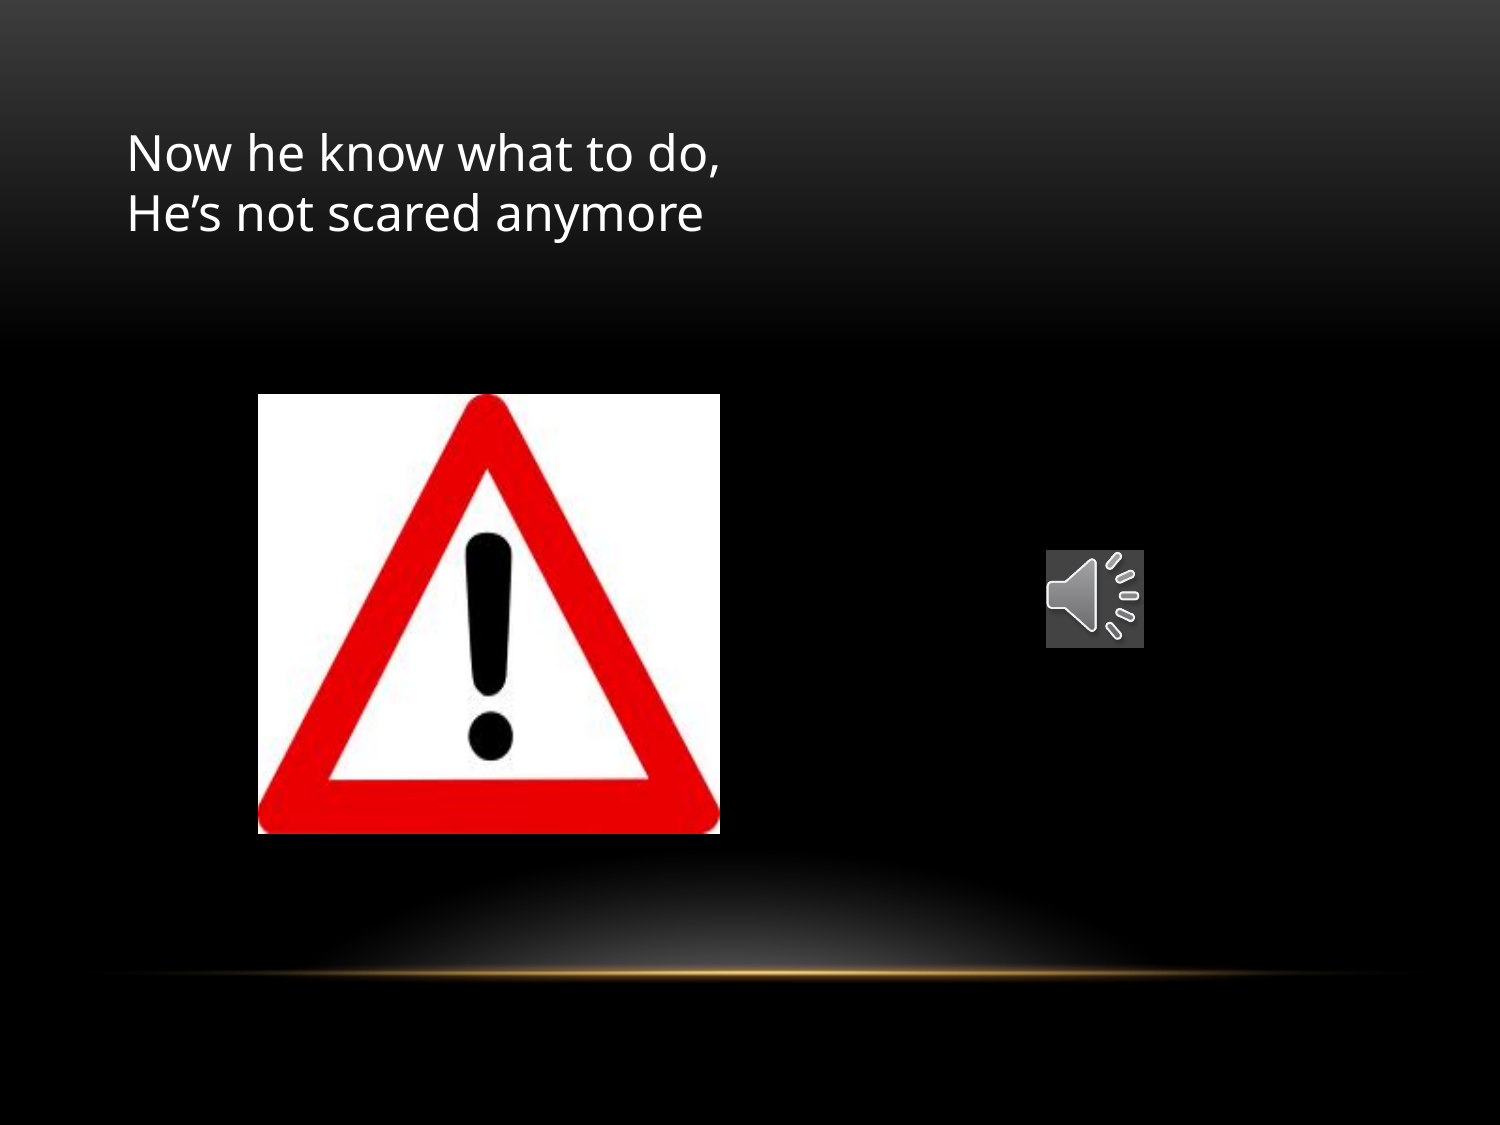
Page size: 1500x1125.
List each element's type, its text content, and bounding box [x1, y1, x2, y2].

text_box Now he know what to do, He’s not scared anymore [112, 113, 939, 249]
picture [0, 0, 1500, 1125]
